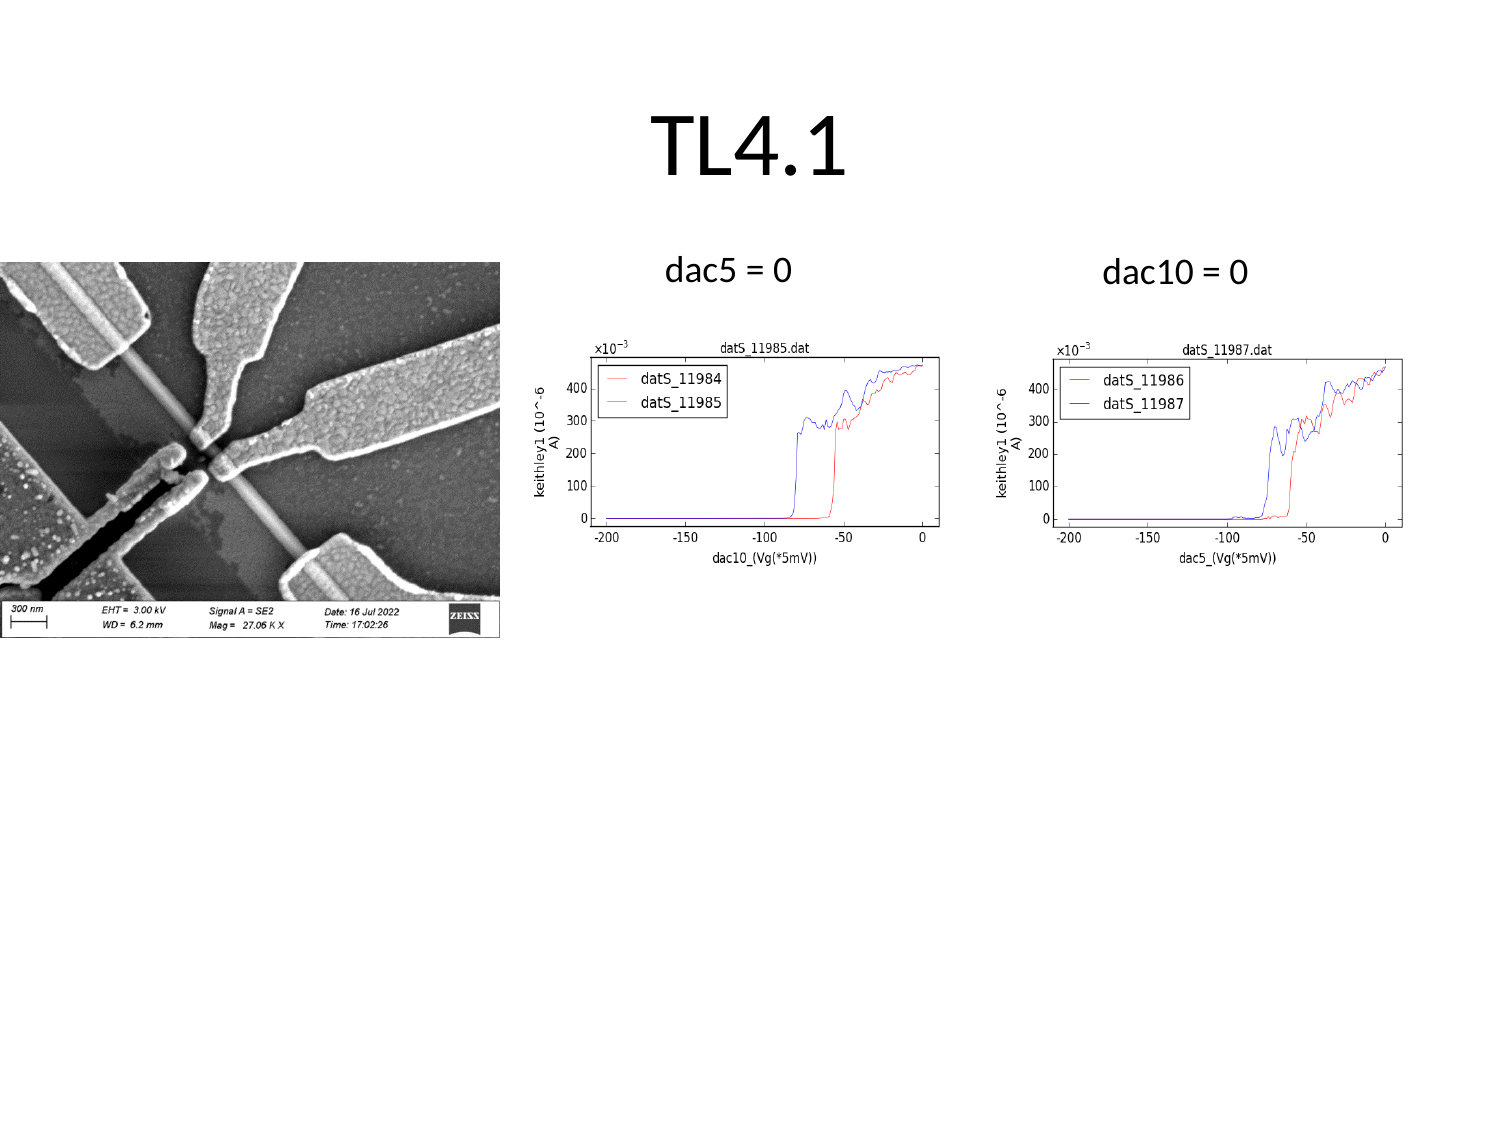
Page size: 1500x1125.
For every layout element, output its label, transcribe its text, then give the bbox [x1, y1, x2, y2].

picture [987, 326, 1413, 576]
picture [524, 324, 951, 576]
text_box dac10 = 0 [1087, 239, 1313, 300]
title TL4.1 [75, 45, 1425, 233]
picture [0, 262, 501, 638]
text_box dac5 = 0 [649, 237, 875, 298]
